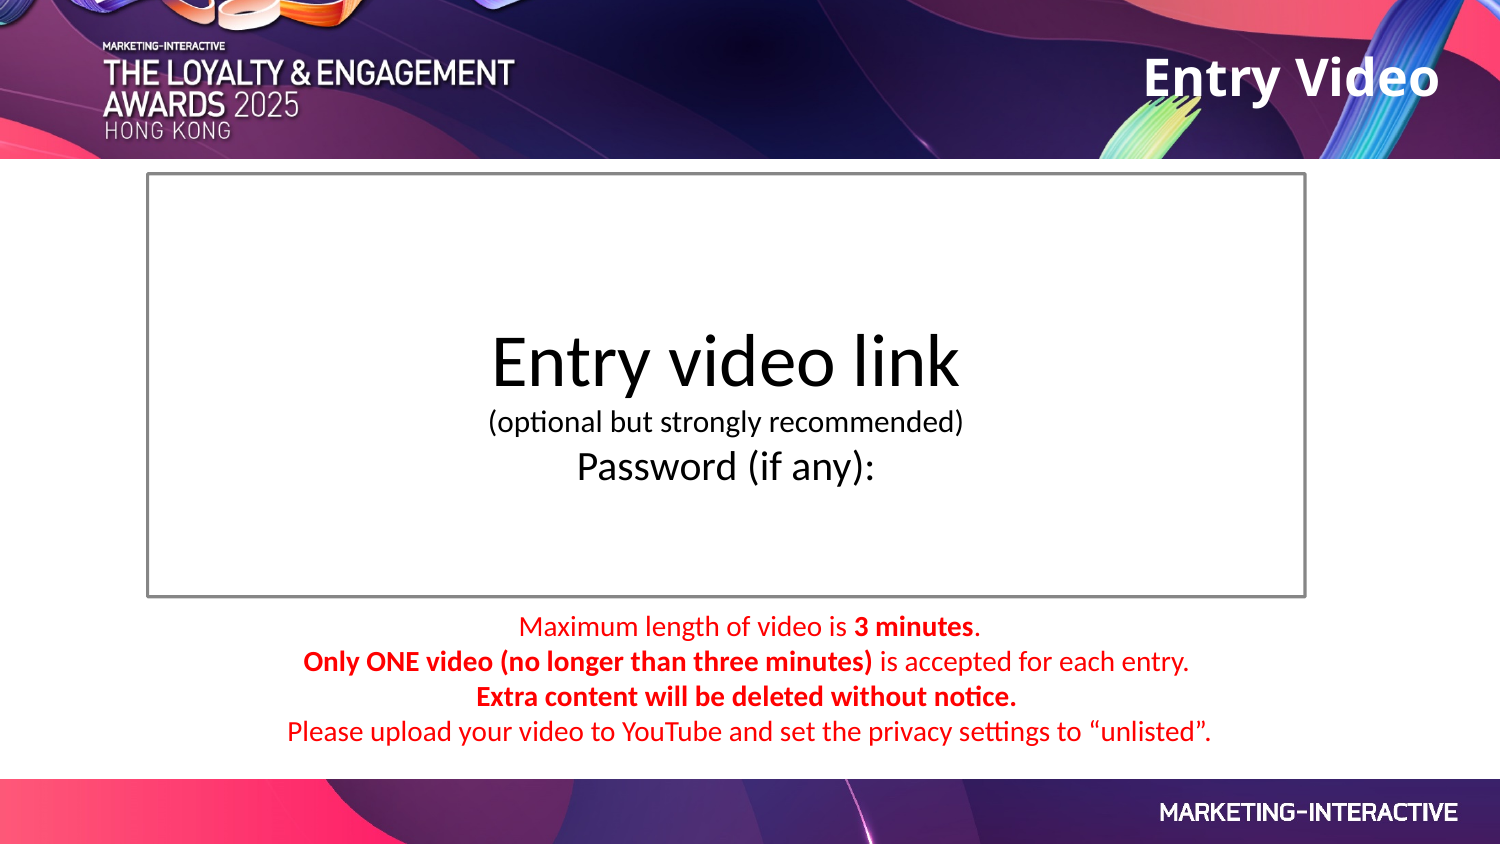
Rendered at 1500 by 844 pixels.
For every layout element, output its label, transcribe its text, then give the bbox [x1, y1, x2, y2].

text_box Entry Video [1127, 32, 1500, 119]
picture [0, 779, 1500, 844]
text_box Maximum length of video is 3 minutes. Only ONE video (no longer than three minutes) is accepted for each entry. Extra content will be deleted without notice. Please upload your video to YouTube and set the privacy settings to “unlisted”. [99, 599, 1401, 755]
text_box Entry video link (optional but strongly recommended) Password (if any): [147, 173, 1306, 597]
picture [0, 0, 1500, 159]
